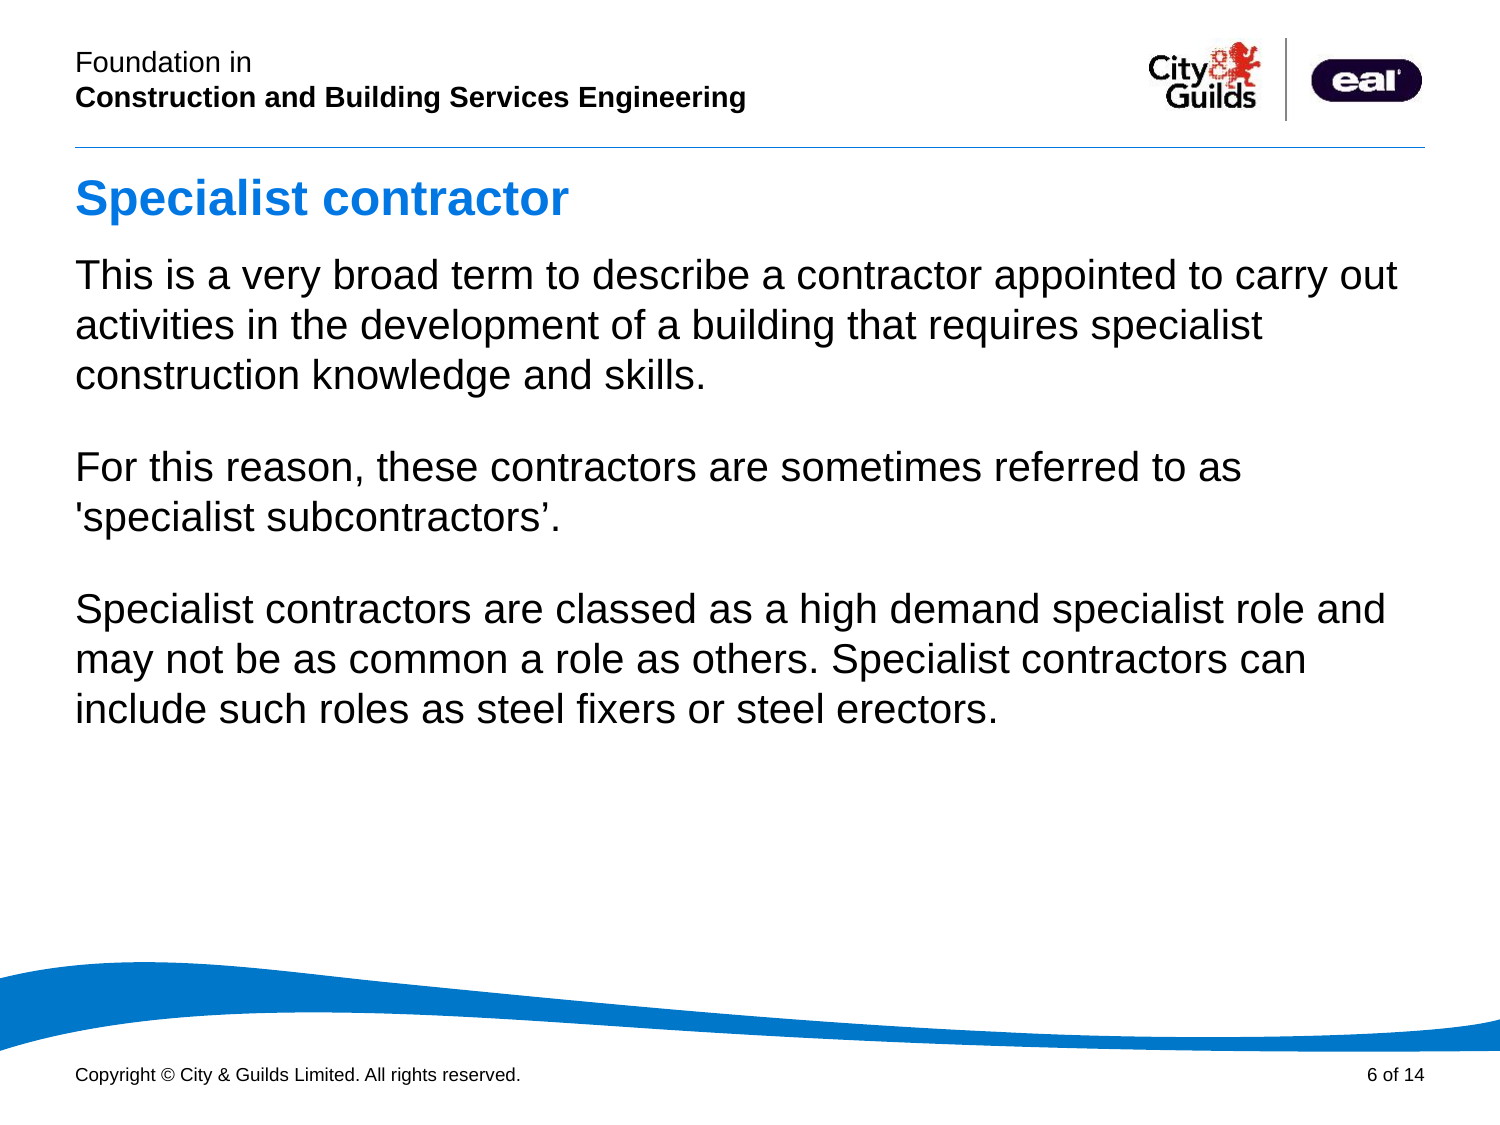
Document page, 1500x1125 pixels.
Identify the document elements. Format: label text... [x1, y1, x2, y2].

list This is a very broad term to describe a contractor appointed to carry out activities in the development of a building that requires specialist construction knowledge and skills. For this reason, these contractors are sometimes referred to as 'specialist subcontractors’. Specialist contractors are classed as a high demand specialist role and may not be as common a role as others. Specialist contractors can include such roles as steel fixers or steel erectors. [74, 247, 1426, 946]
title Specialist contractor [74, 165, 1426, 229]
picture [1149, 38, 1422, 121]
